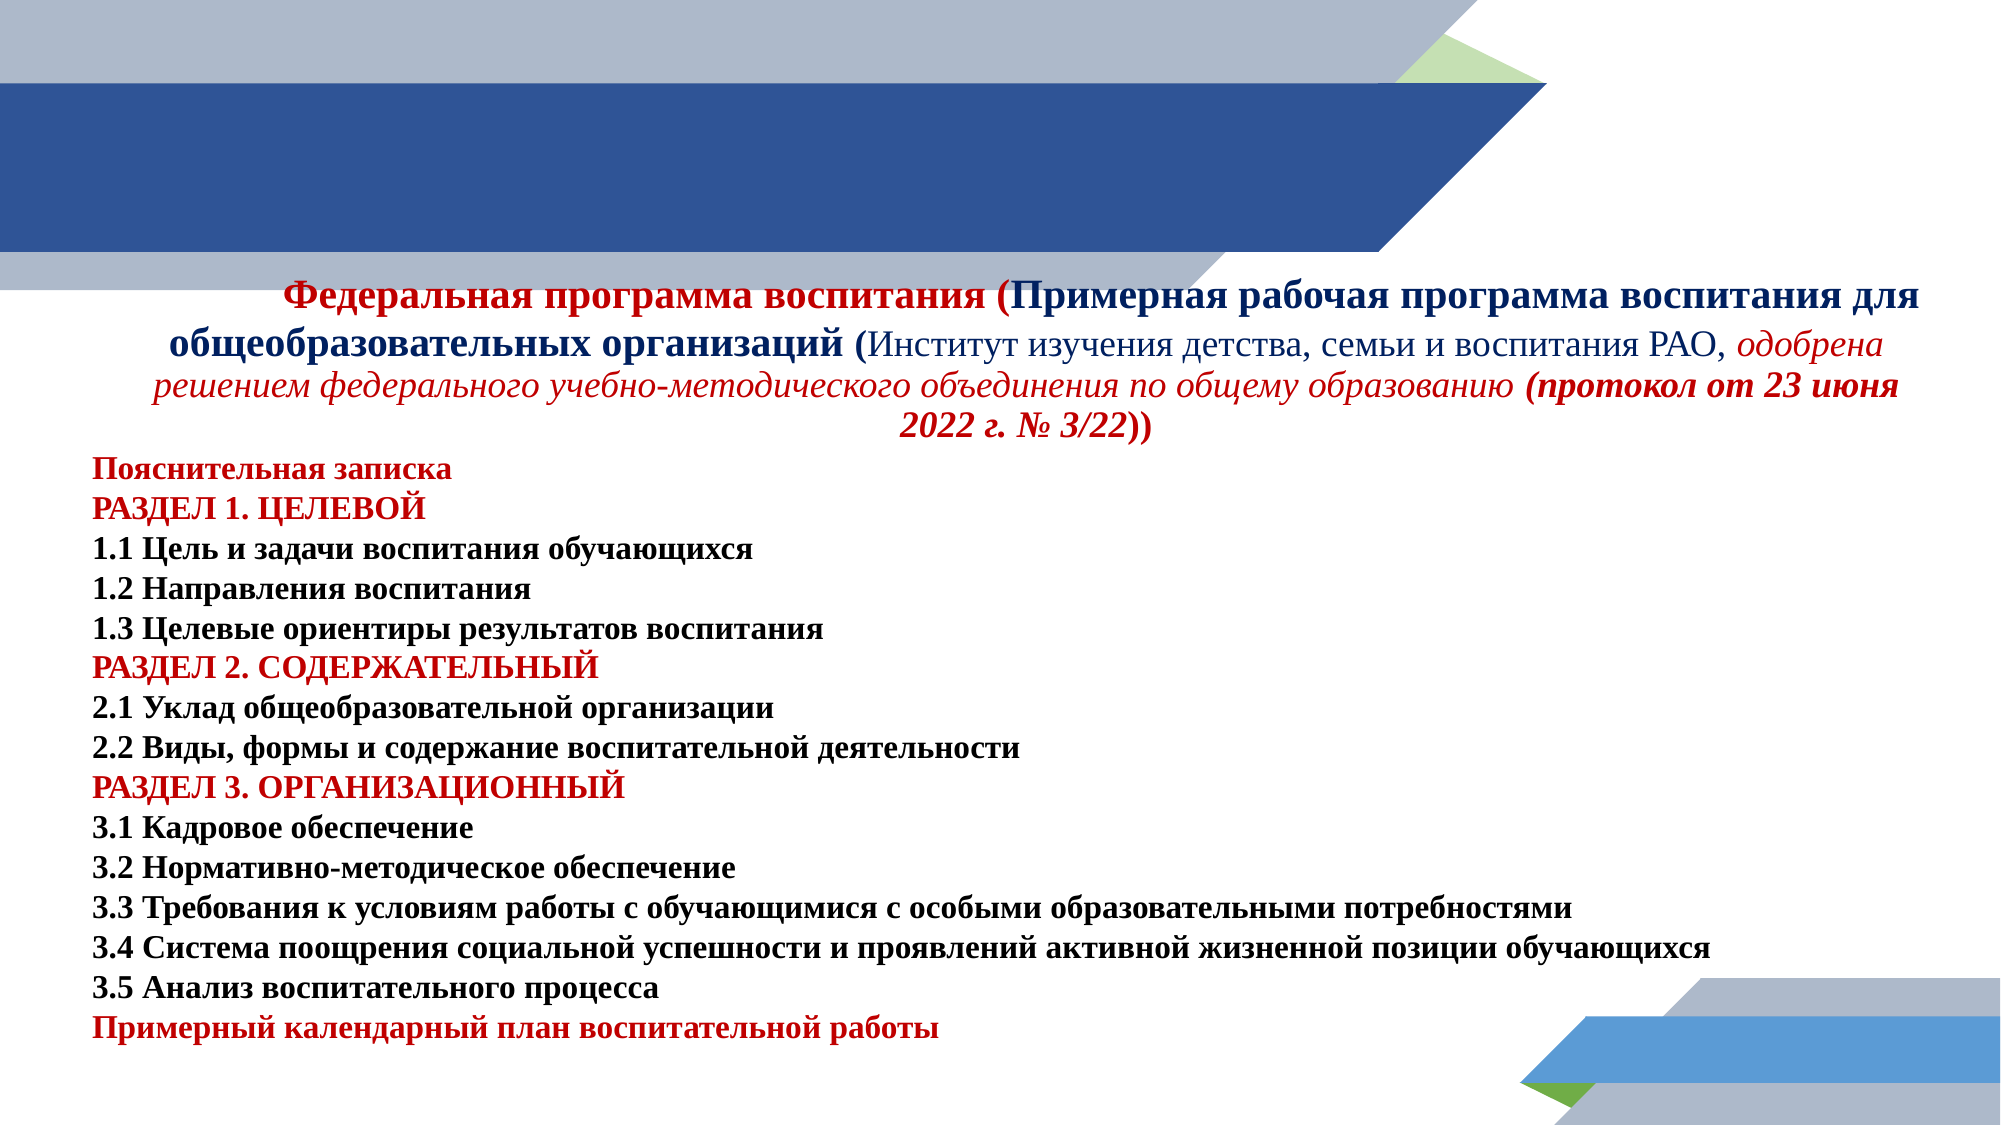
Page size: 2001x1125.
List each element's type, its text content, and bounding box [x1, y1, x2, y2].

list Федеральная программа воспитания (Примерная рабочая программа воспитания для общеобразовательных организаций (Институт изучения детства, семьи и воспитания РАО, одобрена решением федерального учебно-методического объединения по общему образованию (протокол от 23 июня 2022 г. № 3/22)) Пояснительная записка РАЗДЕЛ 1. ЦЕЛЕВОЙ 1.1 Цель и задачи воспитания обучающихся 1.2 Направления воспитания 1.3 Целевые ориентиры результатов воспитания РАЗДЕЛ 2. СОДЕРЖАТЕЛЬНЫЙ 2.1 Уклад общеобразовательной организации 2.2 Виды, формы и содержание воспитательной деятельности РАЗДЕЛ 3. ОРГАНИЗАЦИОННЫЙ 3.1 Кадровое обеспечение 3.2 Нормативно-методическое обеспечение 3.3 Требования к условиям работы с обучающимися с особыми образовательными потребностями 3.4 Система поощрения социальной успешности и проявлений активной жизненной позиции обучающихся 3.5 Анализ воспитательного процесса Примерный календарный план воспитательной работы [77, 245, 1954, 1093]
